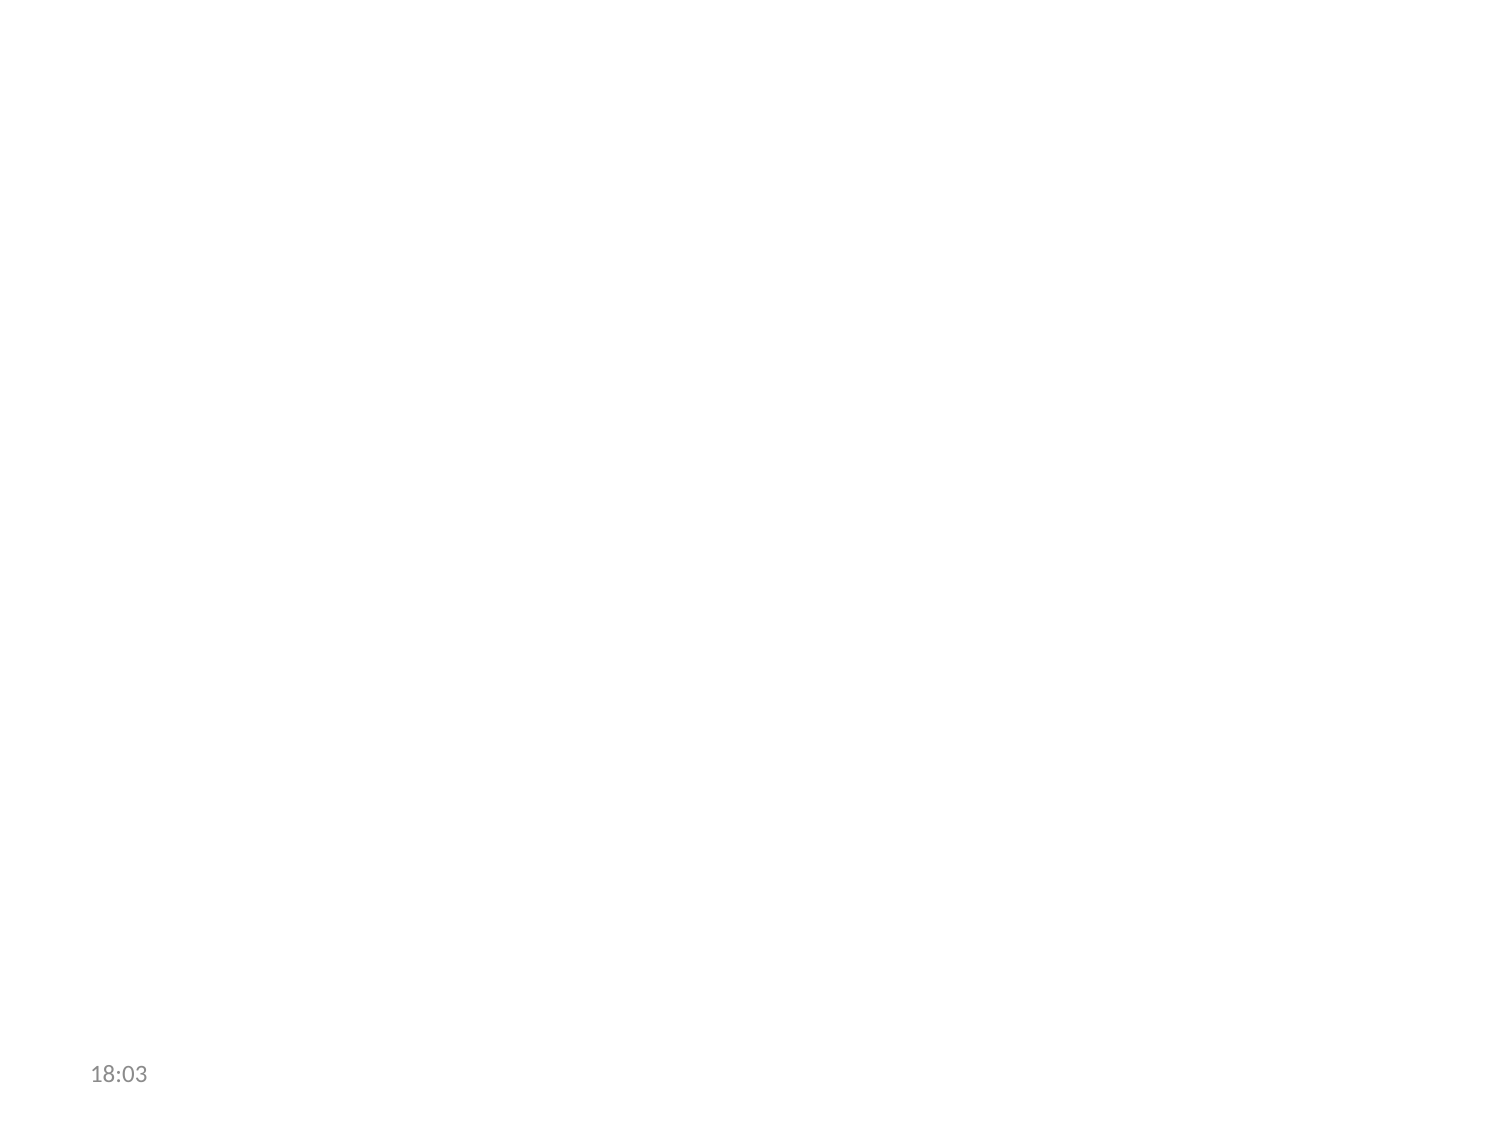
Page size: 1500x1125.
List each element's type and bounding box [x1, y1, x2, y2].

slide_number [75, 1042, 425, 1103]
